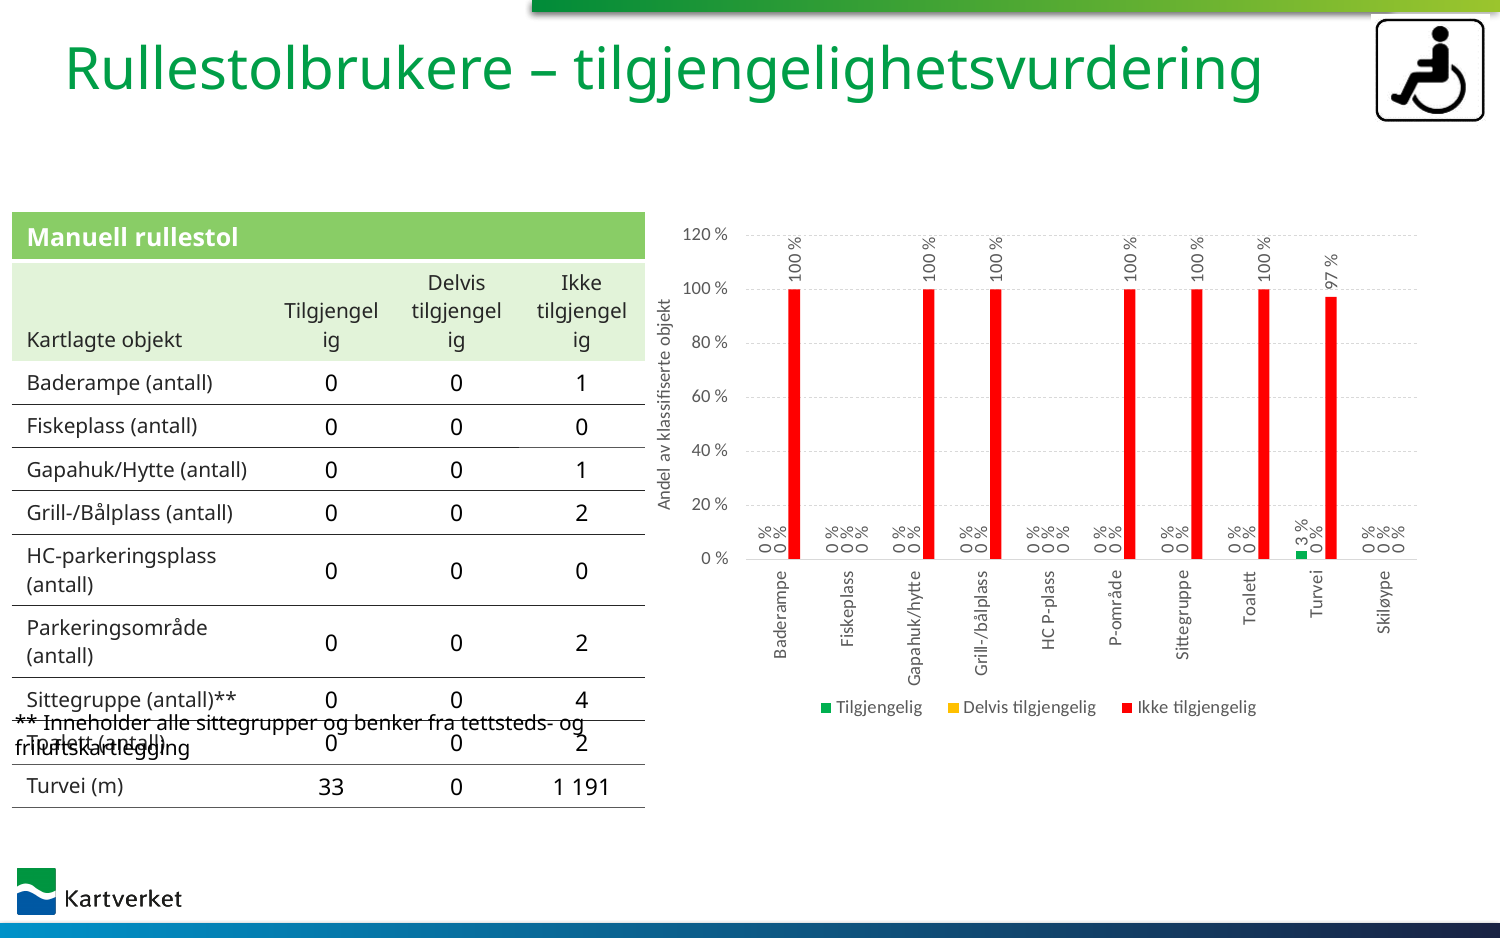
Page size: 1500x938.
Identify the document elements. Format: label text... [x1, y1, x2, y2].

table_cell 4 [519, 678, 638, 702]
table_cell Baderampe (antall) [12, 361, 269, 404]
table_cell 2 [519, 606, 638, 677]
table_cell Tilgjengelig [269, 263, 394, 361]
table_cell Turvei (m) [12, 768, 269, 807]
table_cell 0 [269, 361, 394, 404]
table_cell 0 [394, 405, 519, 447]
table_cell 33 [269, 768, 394, 807]
table_cell 0 [394, 448, 519, 490]
table_cell Kartlagte objekt [12, 263, 269, 361]
table_cell Parkeringsområde (antall) [12, 606, 269, 677]
table_cell 2 [519, 491, 638, 534]
table_cell HC-parkeringsplass (antall) [12, 535, 269, 605]
table_cell Ikke tilgjengelig [519, 263, 638, 361]
table_cell Gapahuk/Hytte (antall) [12, 448, 269, 490]
table_cell 1 [519, 361, 638, 404]
table_cell 0 [394, 768, 519, 807]
picture [643, 218, 1427, 728]
table_cell Grill-/Bålplass (antall) [12, 491, 269, 534]
table_cell 0 [269, 535, 394, 605]
table_cell 0 [394, 491, 519, 534]
table_cell 0 [394, 361, 519, 404]
table_cell 0 [269, 405, 394, 447]
table_cell 0 [394, 678, 519, 702]
table_cell 0 [519, 405, 638, 447]
table_cell 0 [269, 491, 394, 534]
table_header Manuell rullestol [12, 212, 645, 259]
table_cell Fiskeplass (antall) [12, 405, 269, 447]
table_cell 0 [269, 678, 394, 702]
text_box ** Inneholder alle sittegrupper og benker fra tettsteds- og friluftskartlegging [0, 702, 745, 768]
table_cell 0 [269, 606, 394, 677]
table_cell 0 [394, 535, 519, 605]
table_cell Delvis tilgjengelig [394, 263, 519, 361]
table_cell Sittegruppe (antall)** [12, 678, 269, 702]
table_cell 1 191 [519, 768, 645, 807]
table_cell 0 [394, 606, 519, 677]
table_cell 0 [519, 535, 638, 605]
table_cell 1 [519, 448, 638, 490]
text_box Rullestolbrukere – tilgjengelighetsvurdering [49, 12, 1372, 109]
table_cell 0 [269, 448, 394, 490]
picture [1371, 13, 1491, 127]
